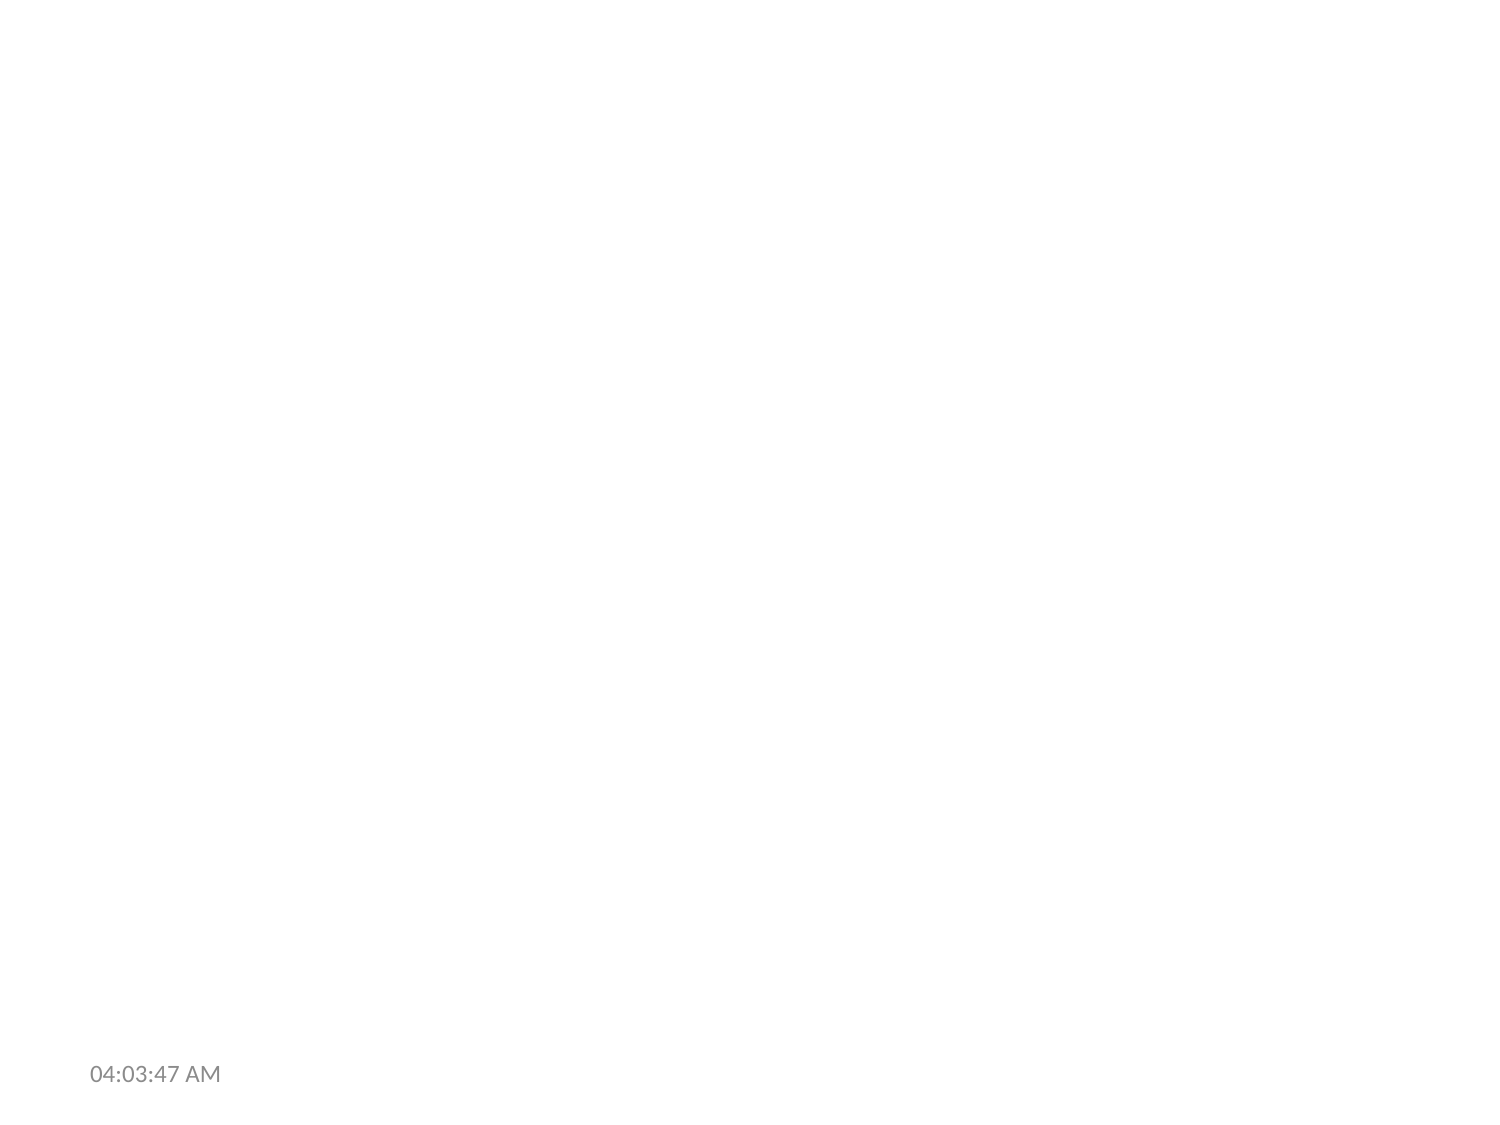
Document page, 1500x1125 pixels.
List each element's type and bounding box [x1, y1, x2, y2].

slide_number [75, 1042, 425, 1103]
